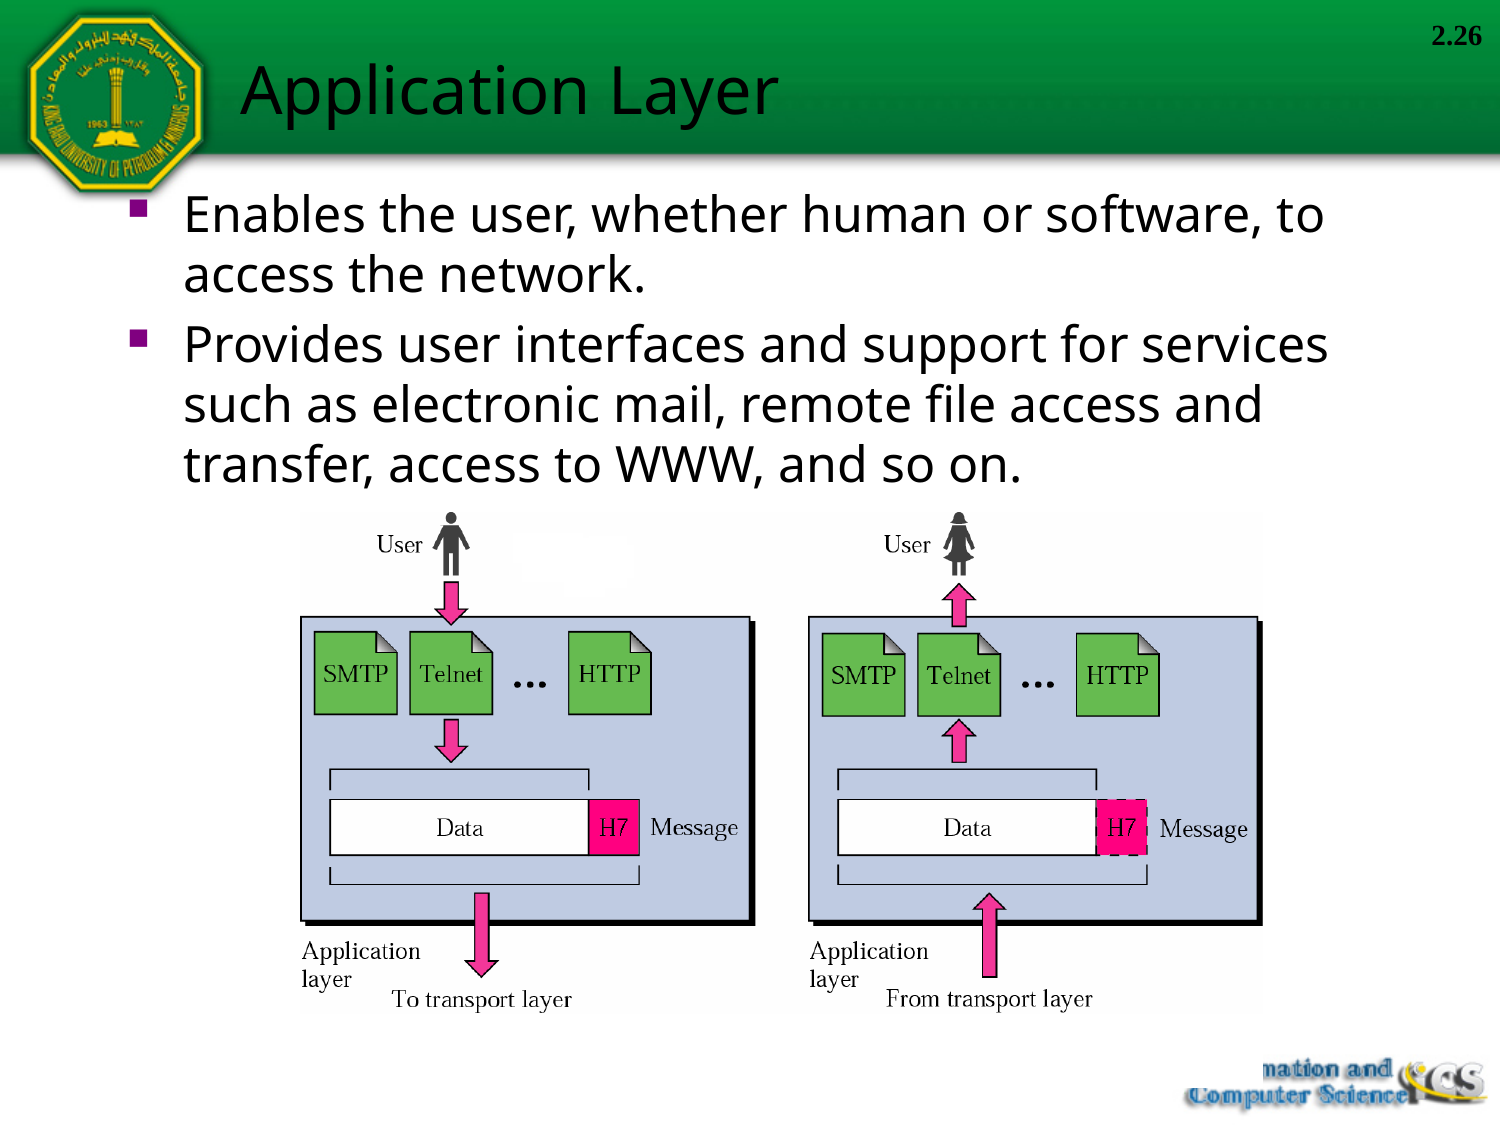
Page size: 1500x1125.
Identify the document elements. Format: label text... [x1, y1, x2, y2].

text_box Enables the user, whether human or software, to access the network. Provides user interfaces and support for services such as electronic mail, remote file access and transfer, access to WWW, and so on. [112, 174, 1388, 975]
title Application Layer [225, 24, 1475, 150]
slide_number 2.26 [1400, 4, 1498, 65]
picture [0, 0, 1500, 1125]
